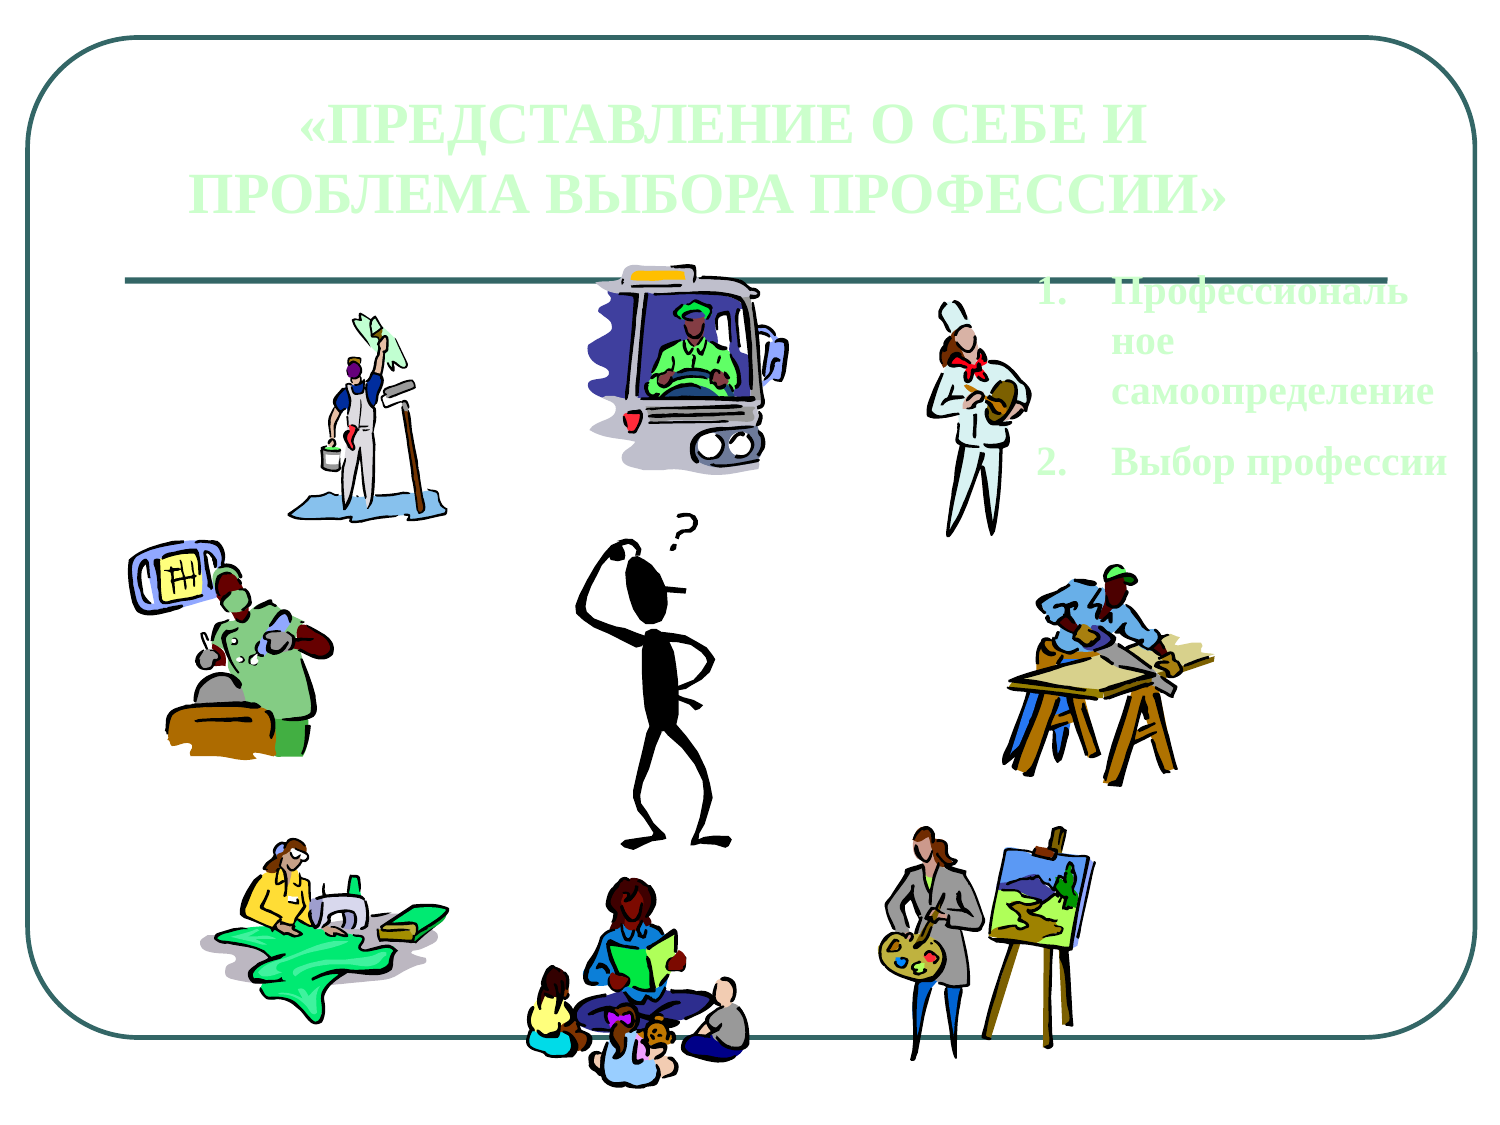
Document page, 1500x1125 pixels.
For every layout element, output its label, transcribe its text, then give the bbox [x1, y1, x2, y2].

text_box «ПРЕДСТАВЛЕНИЕ О СЕБЕ И ПРОБЛЕМА ВЫБОРА ПРОФЕССИИ» [112, 78, 1306, 233]
picture [199, 837, 451, 1031]
picture [924, 299, 1033, 538]
picture [574, 512, 733, 851]
picture [287, 312, 449, 526]
picture [877, 824, 1097, 1063]
picture [587, 262, 790, 476]
picture [524, 875, 751, 1089]
text_box Профессиональ ное самоопределение Выбор профессии [1021, 255, 1474, 492]
picture [126, 537, 336, 763]
picture [999, 562, 1215, 788]
